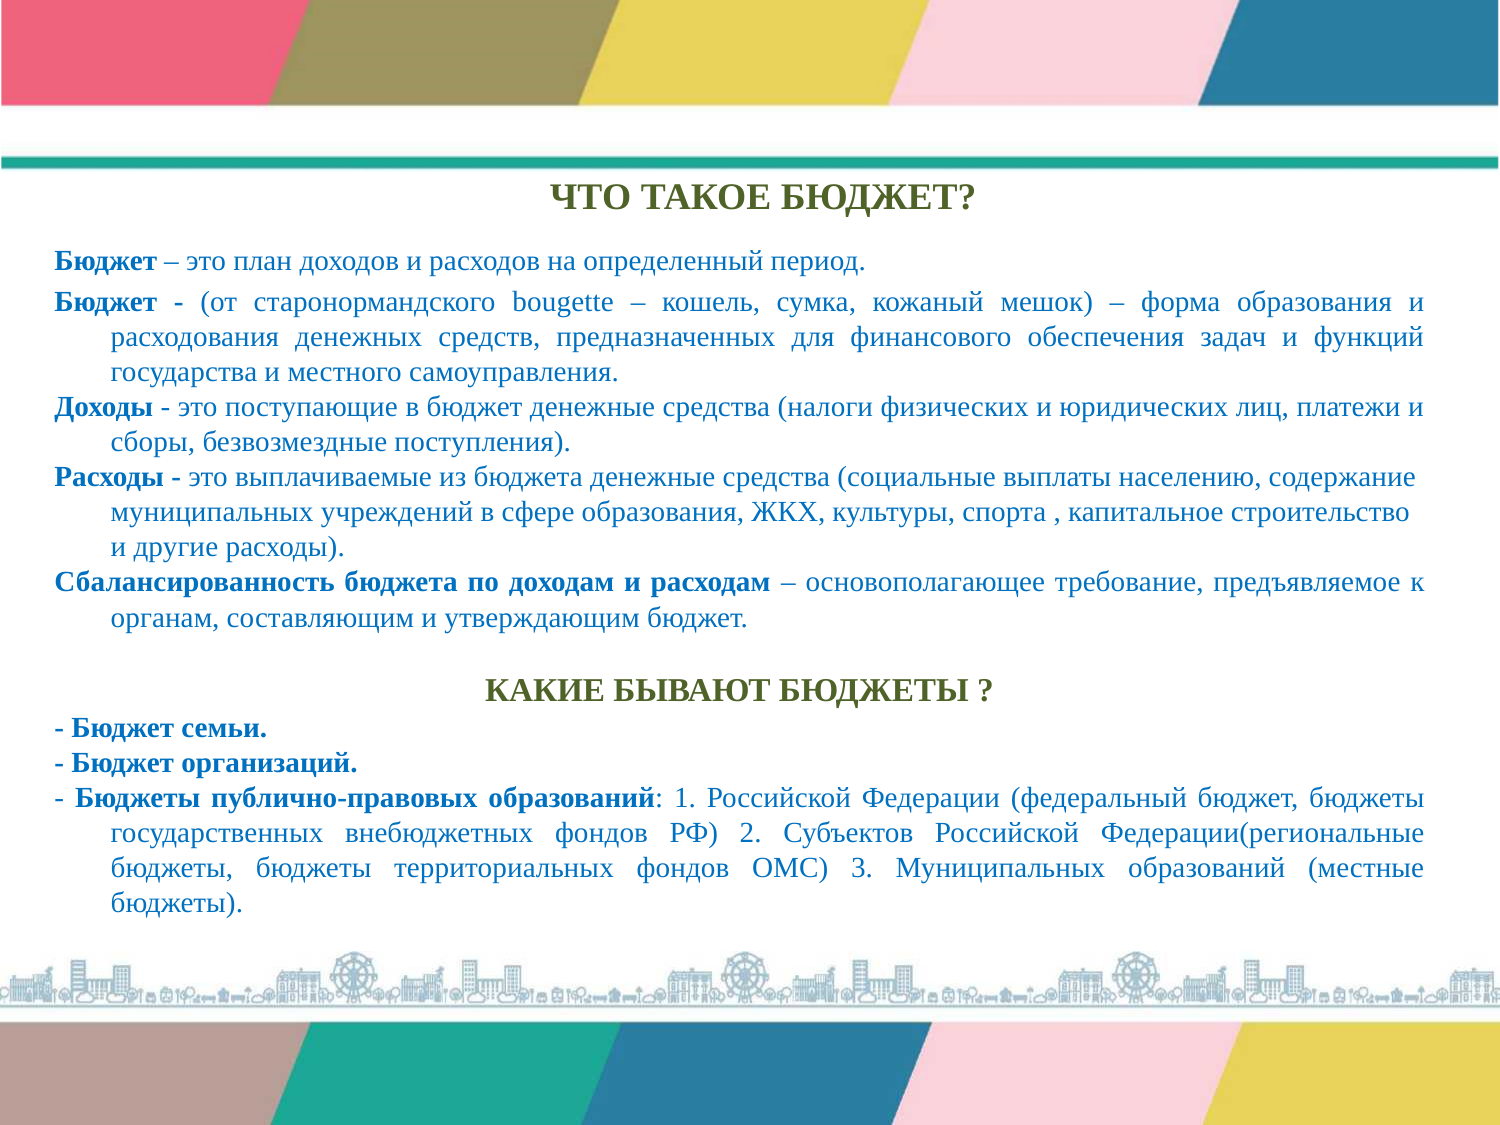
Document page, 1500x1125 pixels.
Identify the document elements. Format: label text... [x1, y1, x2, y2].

list Бюджет – это план доходов и расходов на определенный период. Бюджет - (от старонормандского bougette – кошель, сумка, кожаный мешок) – форма образования и расходования денежных средств, предназначенных для финансового обеспечения задач и функций государства и местного самоуправления. Доходы - это поступающие в бюджет денежные средства (налоги физических и юридических лиц, платежи и сборы, безвозмездные поступления). Расходы - это выплачиваемые из бюджета денежные средства (социальные выплаты населению, содержание муниципальных учреждений в сфере образования, ЖКХ, культуры, спорта , капитальное строительство и другие расходы). Сбалансированность бюджета по доходам и расходам – основополагающее требование, предъявляемое к органам, составляющим и утверждающим бюджет. КАКИЕ БЫВАЮТ БЮДЖЕТЫ ? - Бюджет семьи. - Бюджет организаций. - Бюджеты публично-правовых образований: 1. Российской Федерации (федеральный бюджет, бюджеты государственных внебюджетных фондов РФ) 2. Субъектов Российской Федерации(региональные бюджеты, бюджеты территориальных фондов ОМС) 3. Муниципальных образований (местные бюджеты). [39, 233, 1441, 939]
picture [0, 951, 1500, 1125]
title ЧТО ТАКОЕ БЮДЖЕТ? [65, 180, 1462, 234]
picture [0, 0, 1500, 172]
